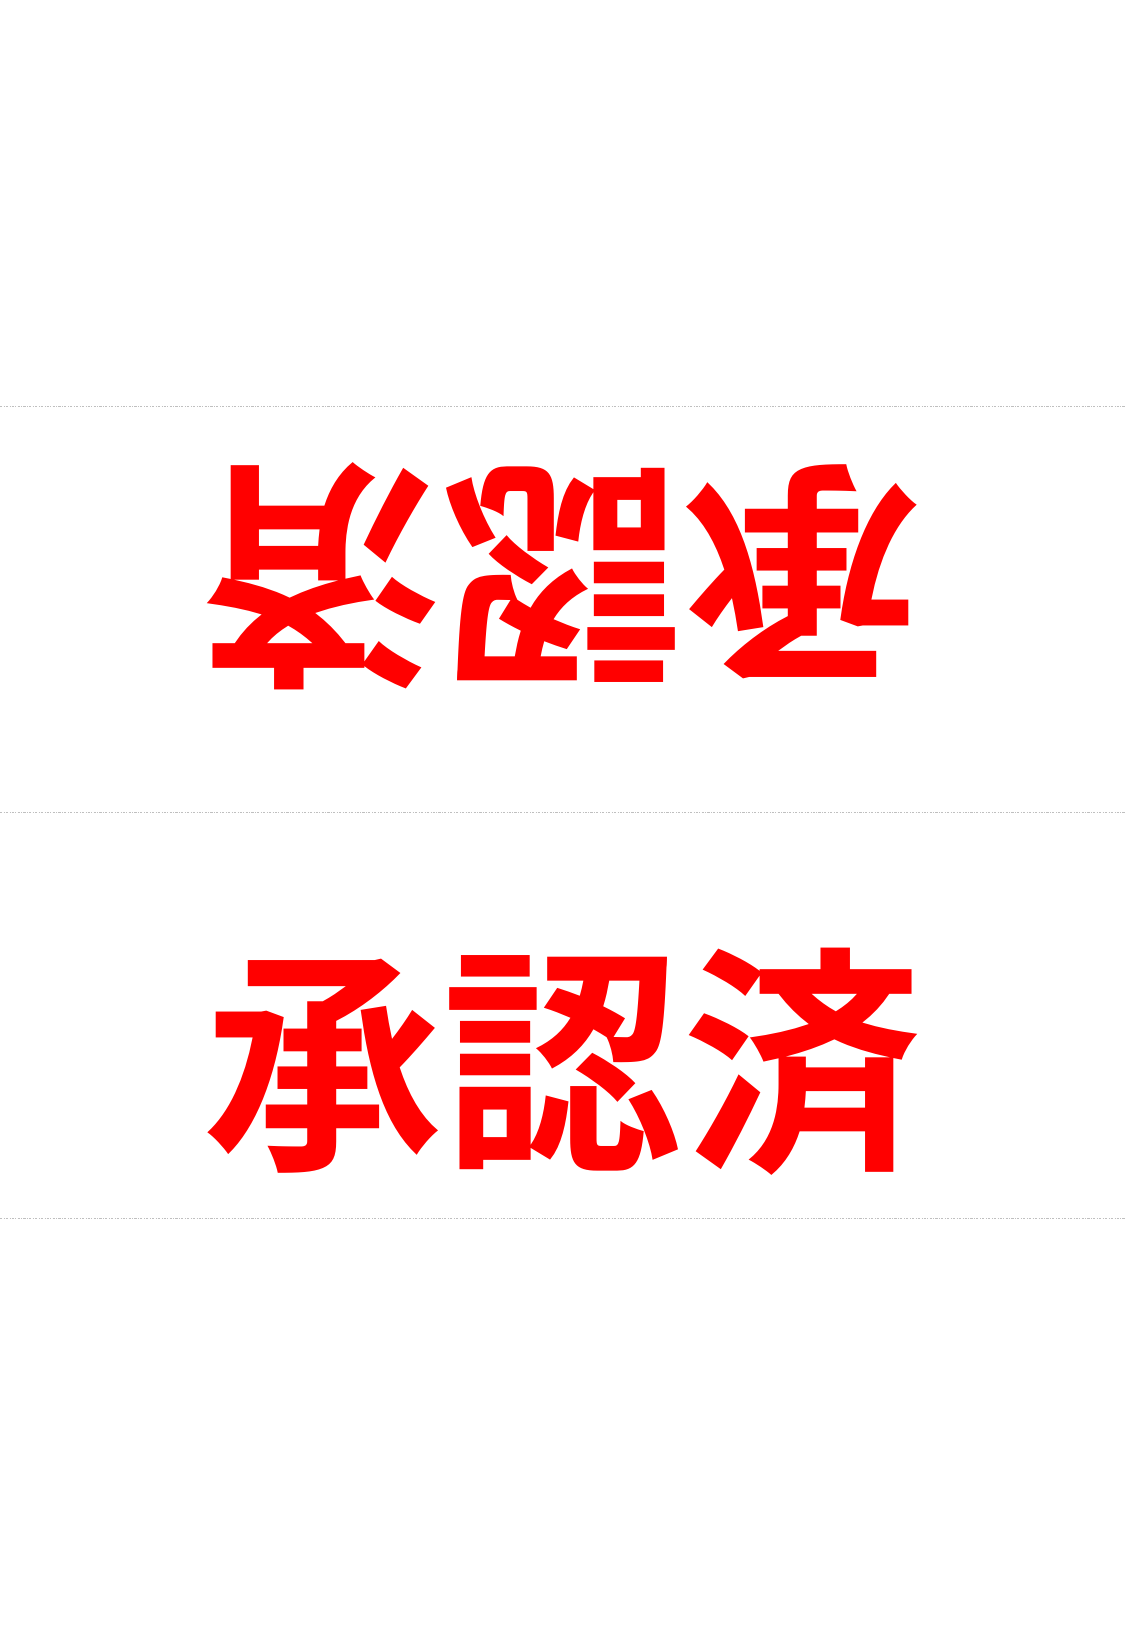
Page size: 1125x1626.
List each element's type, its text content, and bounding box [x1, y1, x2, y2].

text_box 承認済 [188, 431, 937, 734]
text_box 承認済 [188, 904, 937, 1207]
